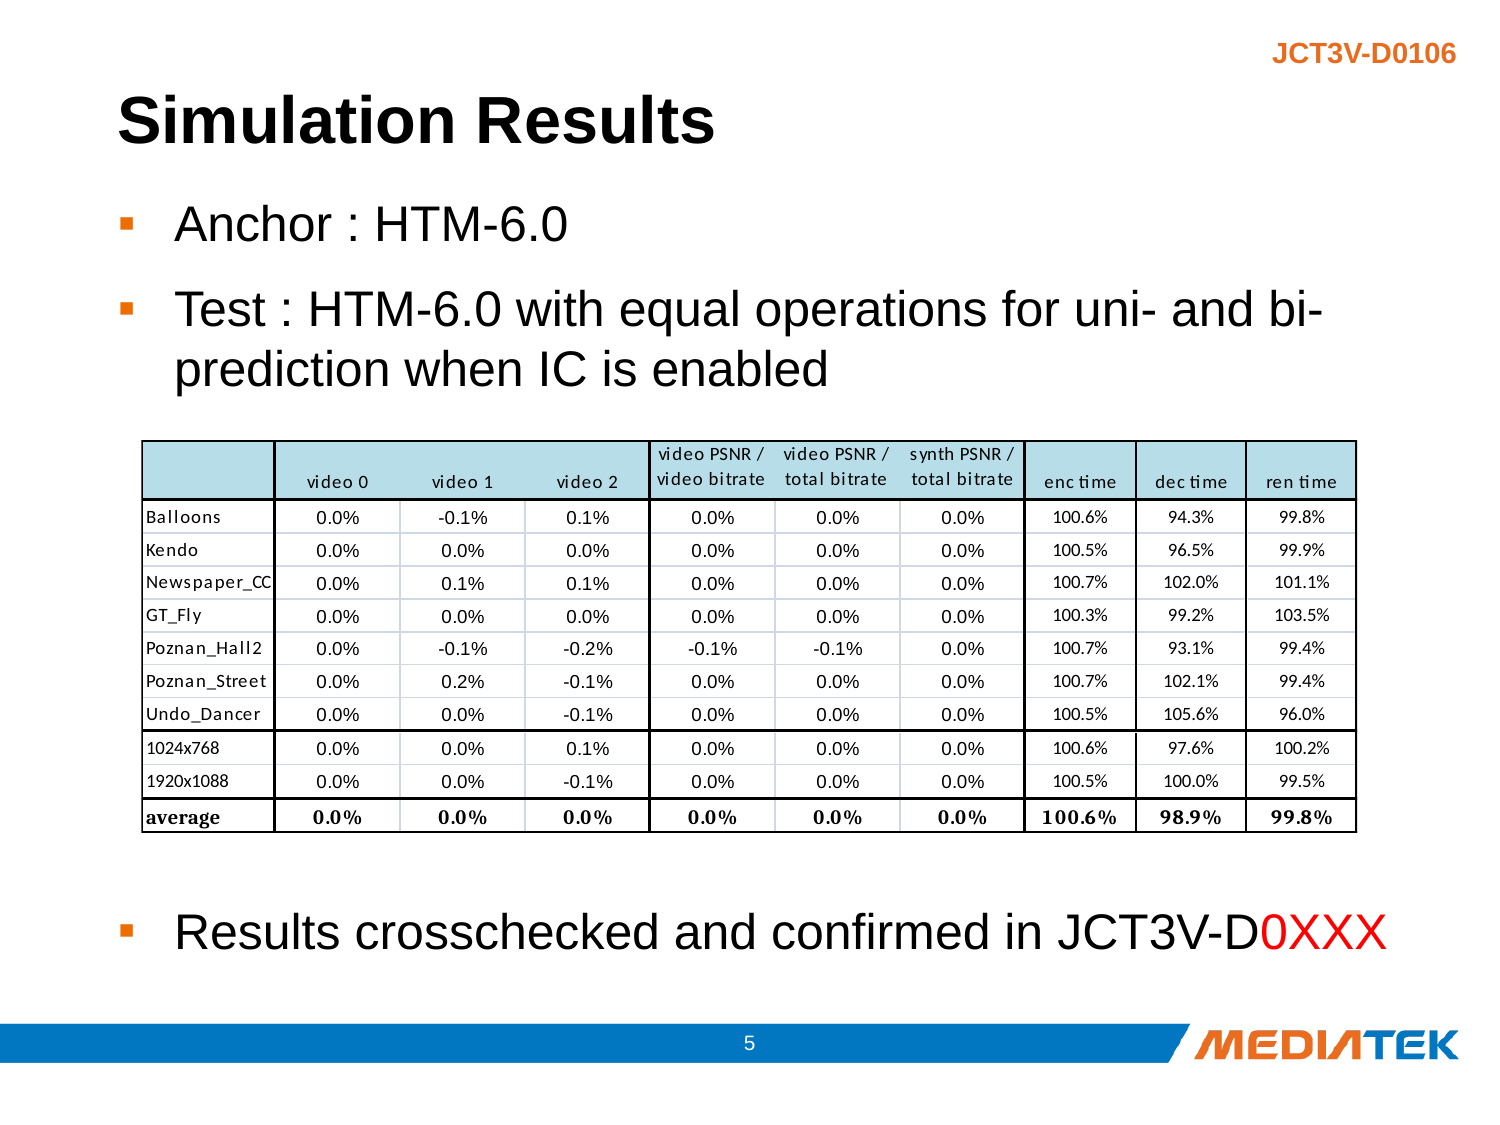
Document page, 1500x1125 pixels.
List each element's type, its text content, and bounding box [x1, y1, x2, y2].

picture [0, 1023, 711, 1063]
picture [789, 1023, 1459, 1063]
picture [141, 440, 1359, 835]
title Simulation Results [101, 62, 1425, 172]
list Anchor : HTM-6.0 Test : HTM-6.0 with equal operations for uni- and bi- prediction when IC is enabled Results crosschecked and confirmed in JCT3V-D0XXX [102, 184, 1425, 998]
slide_number 4 [711, 1022, 789, 1090]
